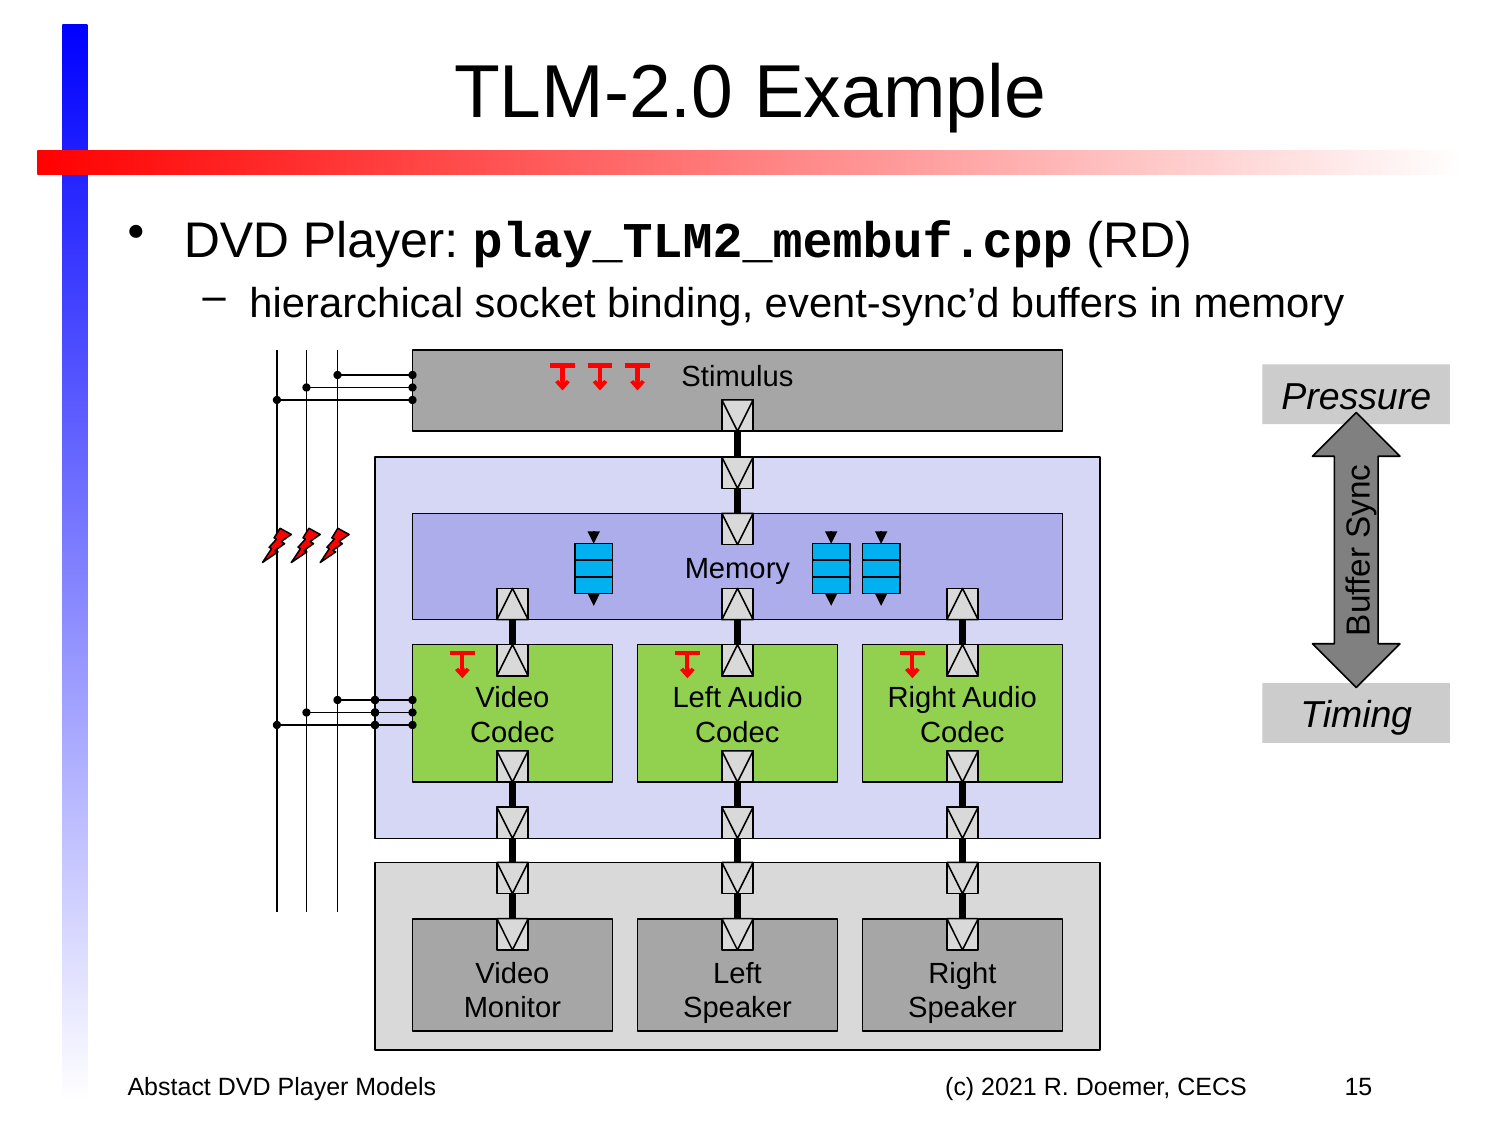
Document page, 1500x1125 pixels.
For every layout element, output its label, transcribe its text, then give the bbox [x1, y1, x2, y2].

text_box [899, 653, 926, 679]
text_box Stimulus [412, 349, 1063, 432]
title TLM-2.0 Example [112, 24, 1388, 150]
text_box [721, 513, 754, 545]
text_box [496, 806, 529, 839]
text_box [320, 540, 333, 563]
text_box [946, 918, 979, 951]
text_box Buffer Sync [1312, 412, 1400, 688]
footer (c) 2021 R. Doemer, CECS [774, 1062, 1263, 1100]
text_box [549, 365, 576, 391]
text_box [721, 750, 754, 783]
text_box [812, 530, 851, 607]
text_box [282, 529, 292, 541]
text_box Video Codec [412, 644, 613, 783]
list DVD Player: play_TLM2_membuf.cpp (RD) hierarchical socket binding, event-sync’d buffers in memory [112, 200, 1388, 1025]
text_box Memory [412, 513, 1063, 620]
text_box [262, 544, 272, 563]
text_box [946, 588, 979, 620]
text_box Video Monitor [412, 918, 613, 1032]
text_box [721, 399, 754, 432]
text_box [946, 644, 979, 677]
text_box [496, 644, 529, 677]
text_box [721, 862, 754, 894]
slide_number 15 [1287, 1062, 1388, 1100]
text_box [721, 918, 754, 951]
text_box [496, 588, 529, 620]
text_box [496, 918, 529, 951]
text_box [310, 528, 321, 547]
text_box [449, 653, 476, 679]
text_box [721, 588, 754, 620]
text_box Left Audio Codec [637, 644, 838, 783]
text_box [946, 806, 979, 839]
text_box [624, 365, 651, 391]
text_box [946, 862, 979, 894]
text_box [721, 806, 754, 839]
text_box [341, 530, 350, 541]
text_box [574, 530, 613, 607]
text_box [587, 365, 613, 391]
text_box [721, 644, 754, 677]
text_box [375, 1025, 1100, 1050]
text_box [674, 653, 701, 679]
text_box Left Speaker [637, 918, 838, 1032]
text_box [291, 542, 302, 563]
text_box Right Audio Codec [862, 644, 1063, 783]
text_box Timing [1262, 683, 1450, 743]
text_box Pressure [1262, 364, 1450, 425]
text_box Right Speaker [862, 918, 1063, 1032]
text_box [862, 530, 901, 607]
slide_number Abstact DVD Player Models [112, 1062, 774, 1100]
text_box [946, 750, 979, 783]
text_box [721, 456, 754, 489]
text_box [496, 750, 529, 783]
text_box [496, 862, 529, 894]
